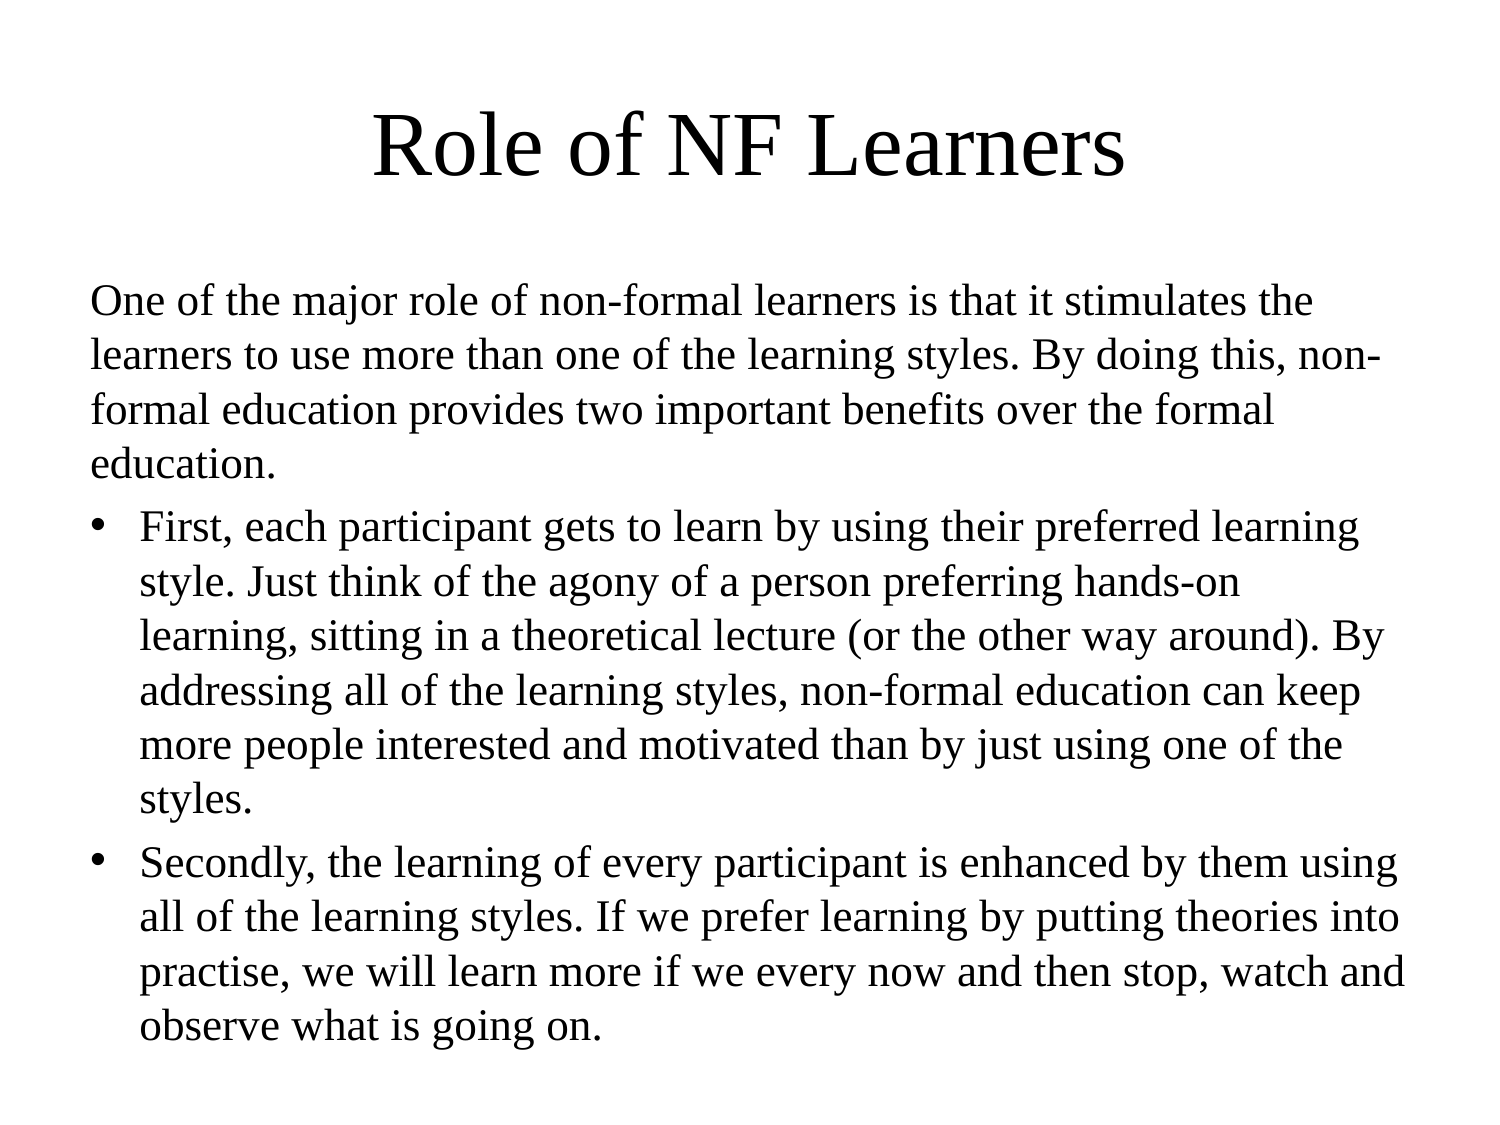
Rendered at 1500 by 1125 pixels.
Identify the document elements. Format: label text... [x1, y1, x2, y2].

title Role of NF Learners [75, 45, 1425, 233]
list One of the major role of non-formal learners is that it stimulates the learners to use more than one of the learning styles. By doing this, non-formal education provides two important benefits over the formal education. First, each participant gets to learn by using their preferred learning style. Just think of the agony of a person preferring hands-on learning, sitting in a theoretical lecture (or the other way around). By addressing all of the learning styles, non-formal education can keep more people interested and motivated than by just using one of the styles. Secondly, the learning of every participant is enhanced by them using all of the learning styles. If we prefer learning by putting theories into practise, we will learn more if we every now and then stop, watch and observe what is going on. [75, 262, 1425, 1063]
